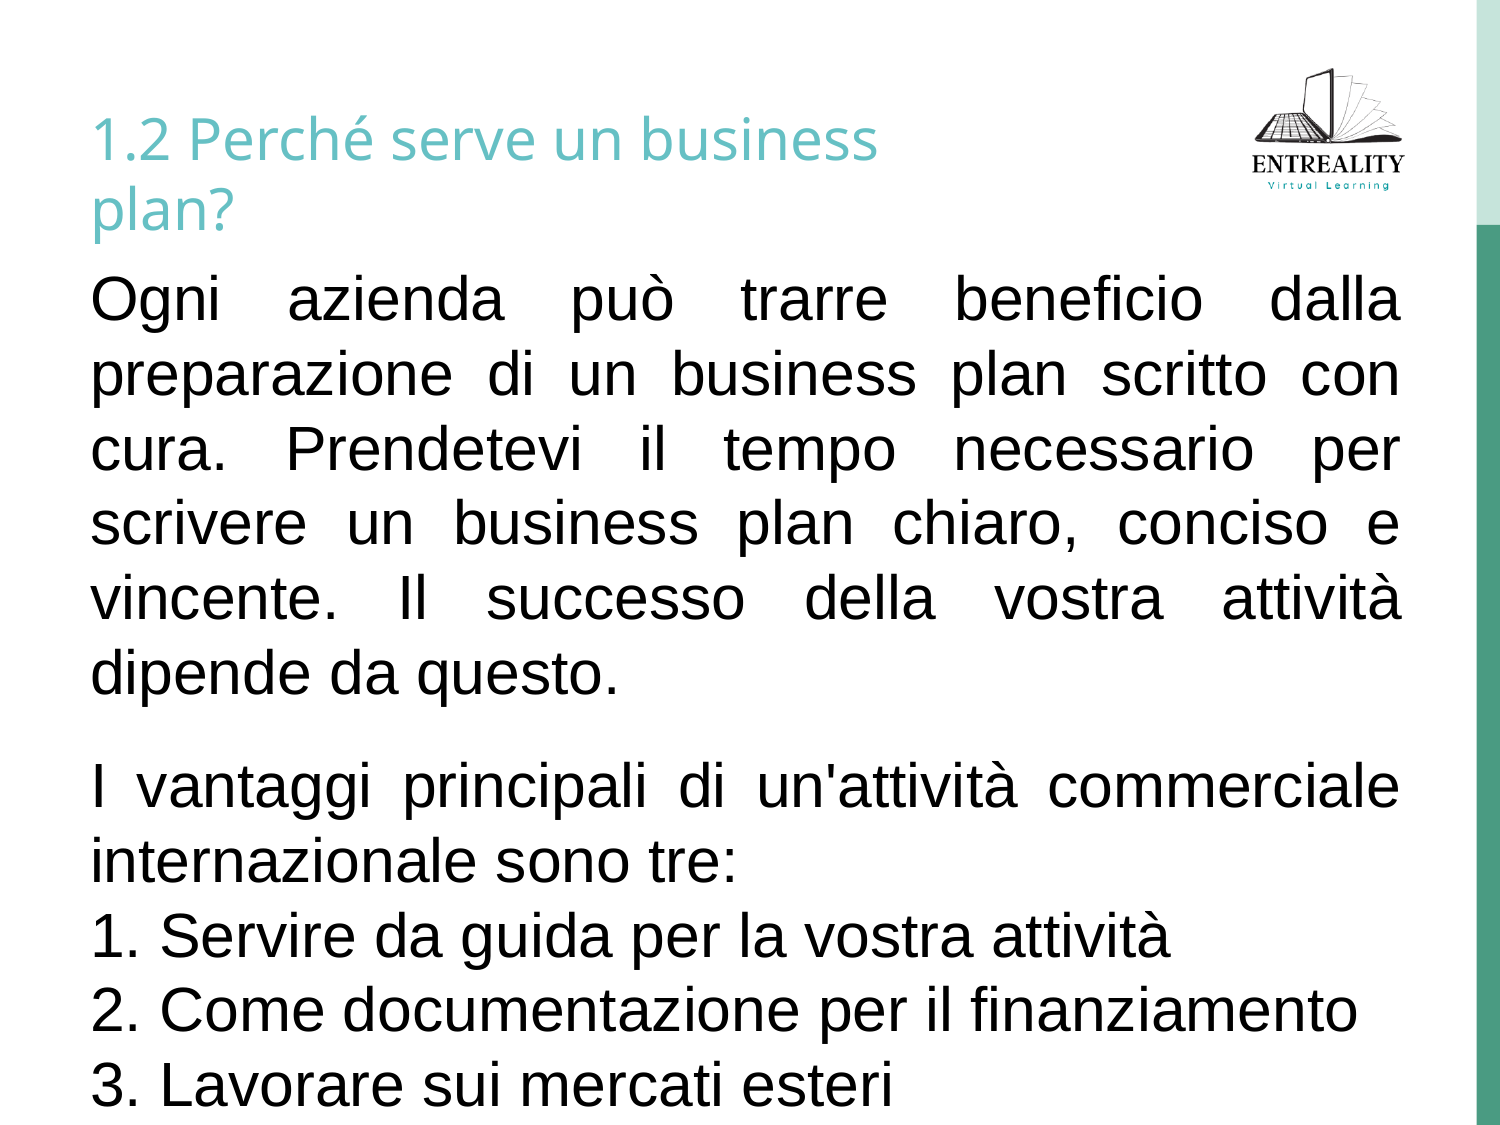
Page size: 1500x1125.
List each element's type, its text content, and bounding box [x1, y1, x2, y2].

picture [1198, 0, 1458, 259]
text_box Ogni azienda può trarre beneficio dalla preparazione di un business plan scritto con cura. Prendetevi il tempo necessario per scrivere un business plan chiaro, conciso e vincente. Il successo della vostra attività dipende da questo. I vantaggi principali di un'attività commerciale internazionale sono tre: 1. Servire da guida per la vostra attività 2. Come documentazione per il finanziamento 3. Lavorare sui mercati esteri [75, 250, 1419, 1125]
title 1.2 Perché serve un business plan? [75, 25, 1025, 250]
